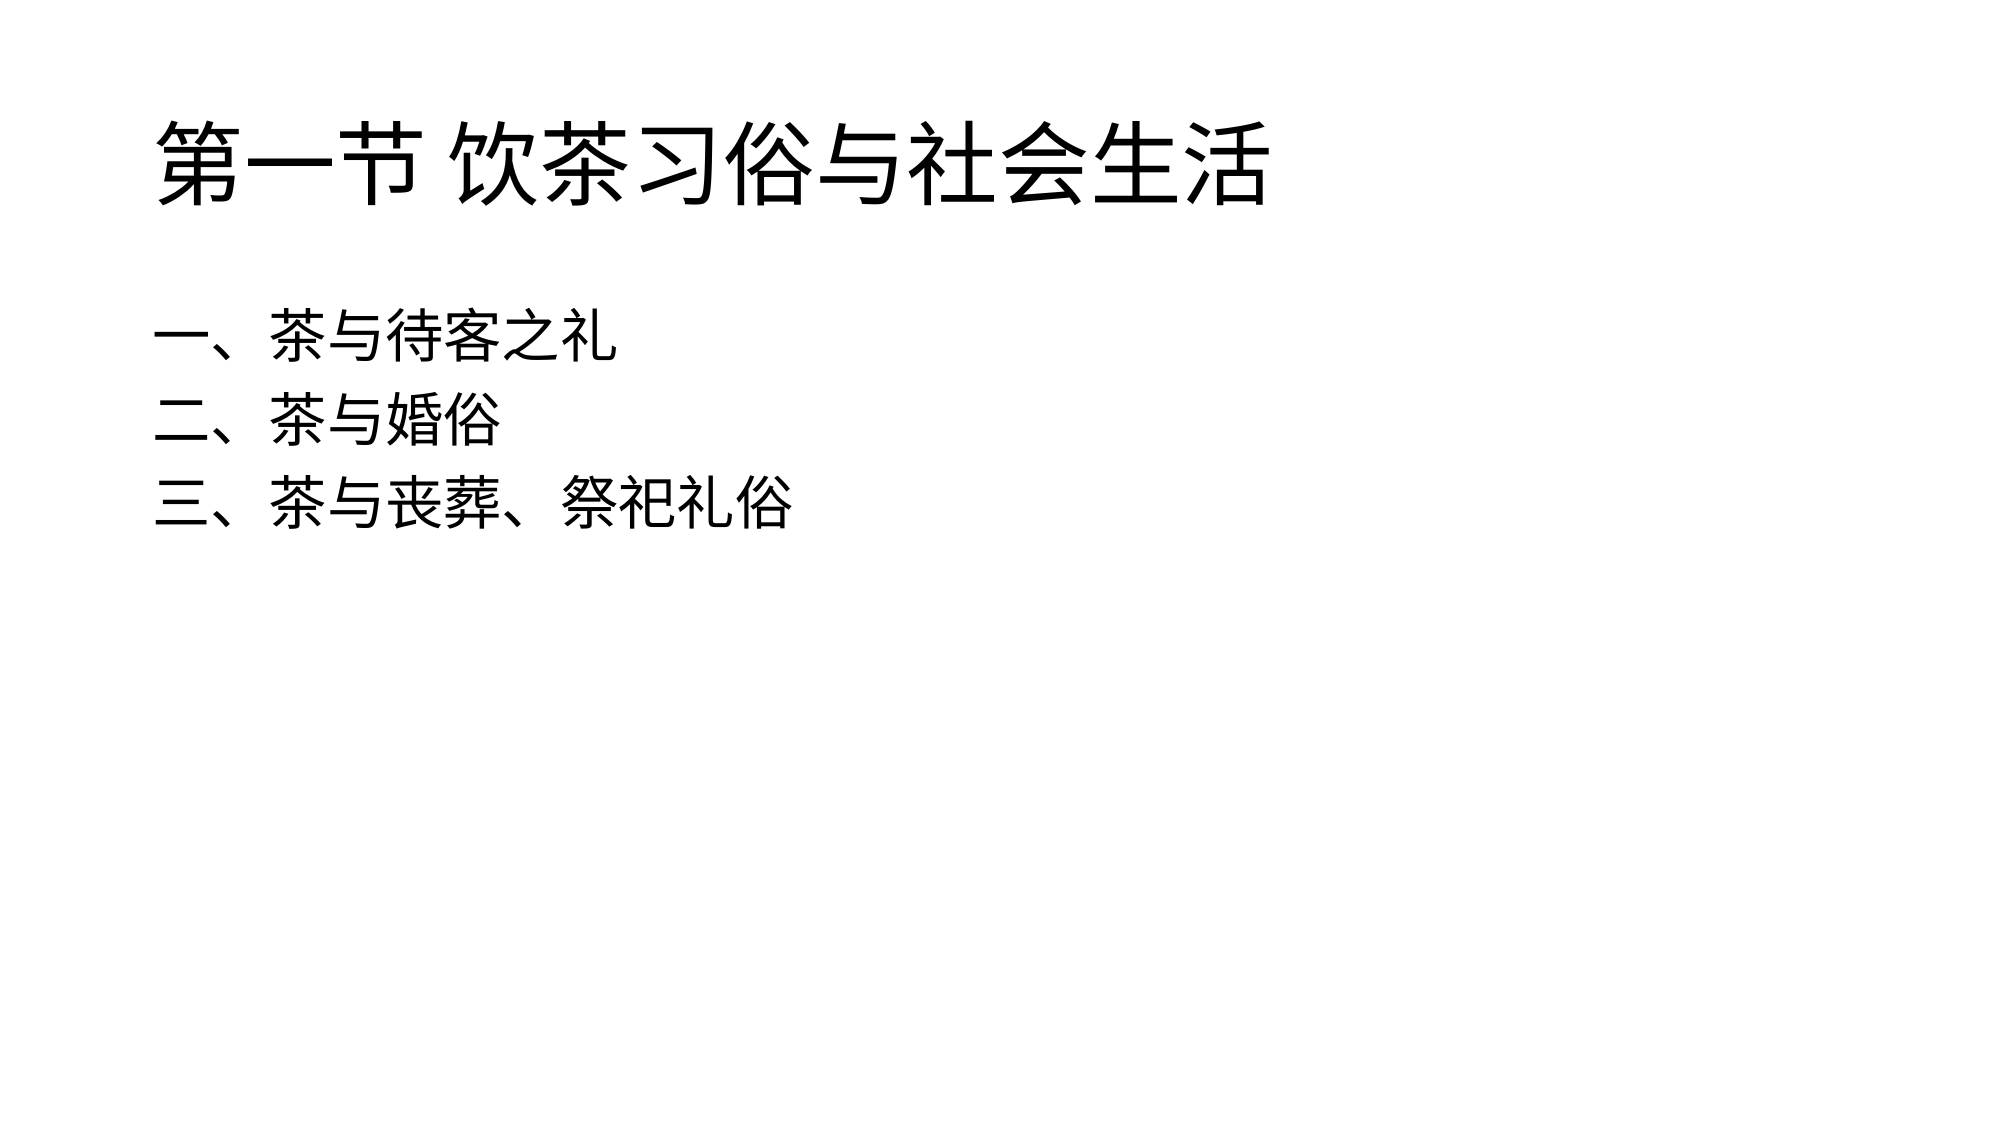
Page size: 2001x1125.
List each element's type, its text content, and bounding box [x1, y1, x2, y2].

list 一、茶与待客之礼 二、茶与婚俗 三、茶与丧葬、祭祀礼俗 [137, 299, 1863, 1014]
title 第一节 饮茶习俗与社会生活 [137, 59, 1863, 278]
